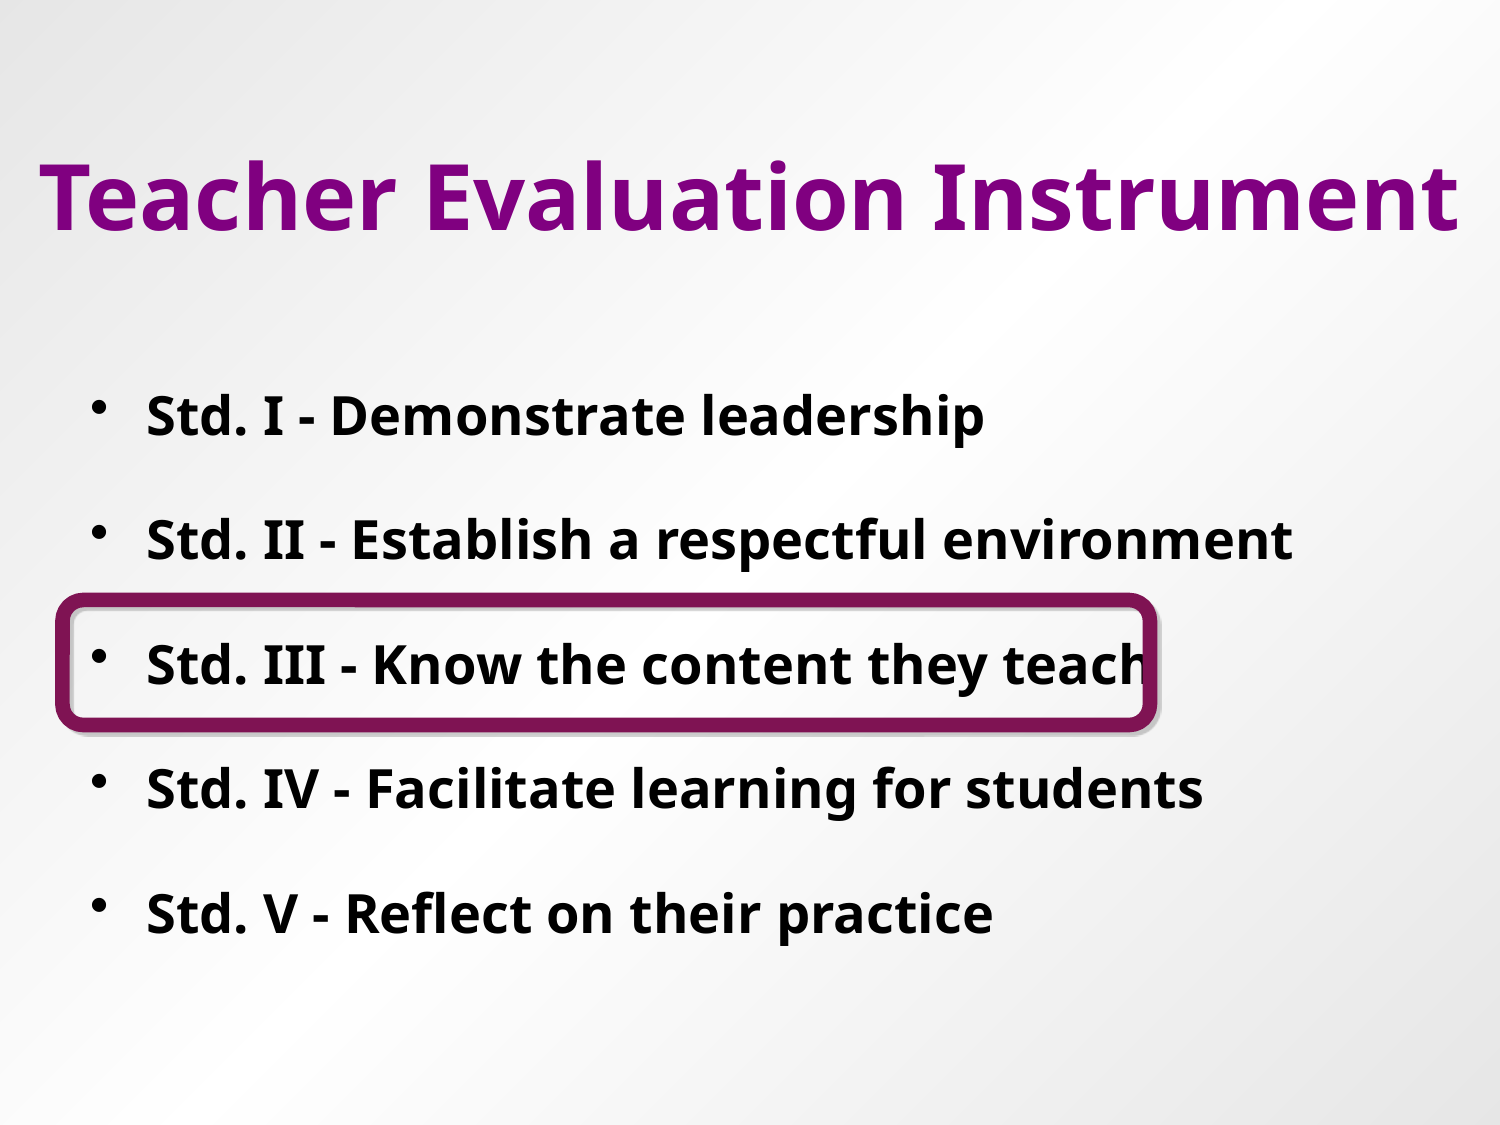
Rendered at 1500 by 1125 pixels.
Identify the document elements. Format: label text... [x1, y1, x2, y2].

text_box [62, 599, 1150, 726]
title Teacher Evaluation Instrument [0, 99, 1500, 288]
list Std. I - Demonstrate leadership Std. II - Establish a respectful environment Std. III - Know the content they teach Std. IV - Facilitate learning for students Std. V - Reflect on their practice [74, 324, 1476, 1001]
